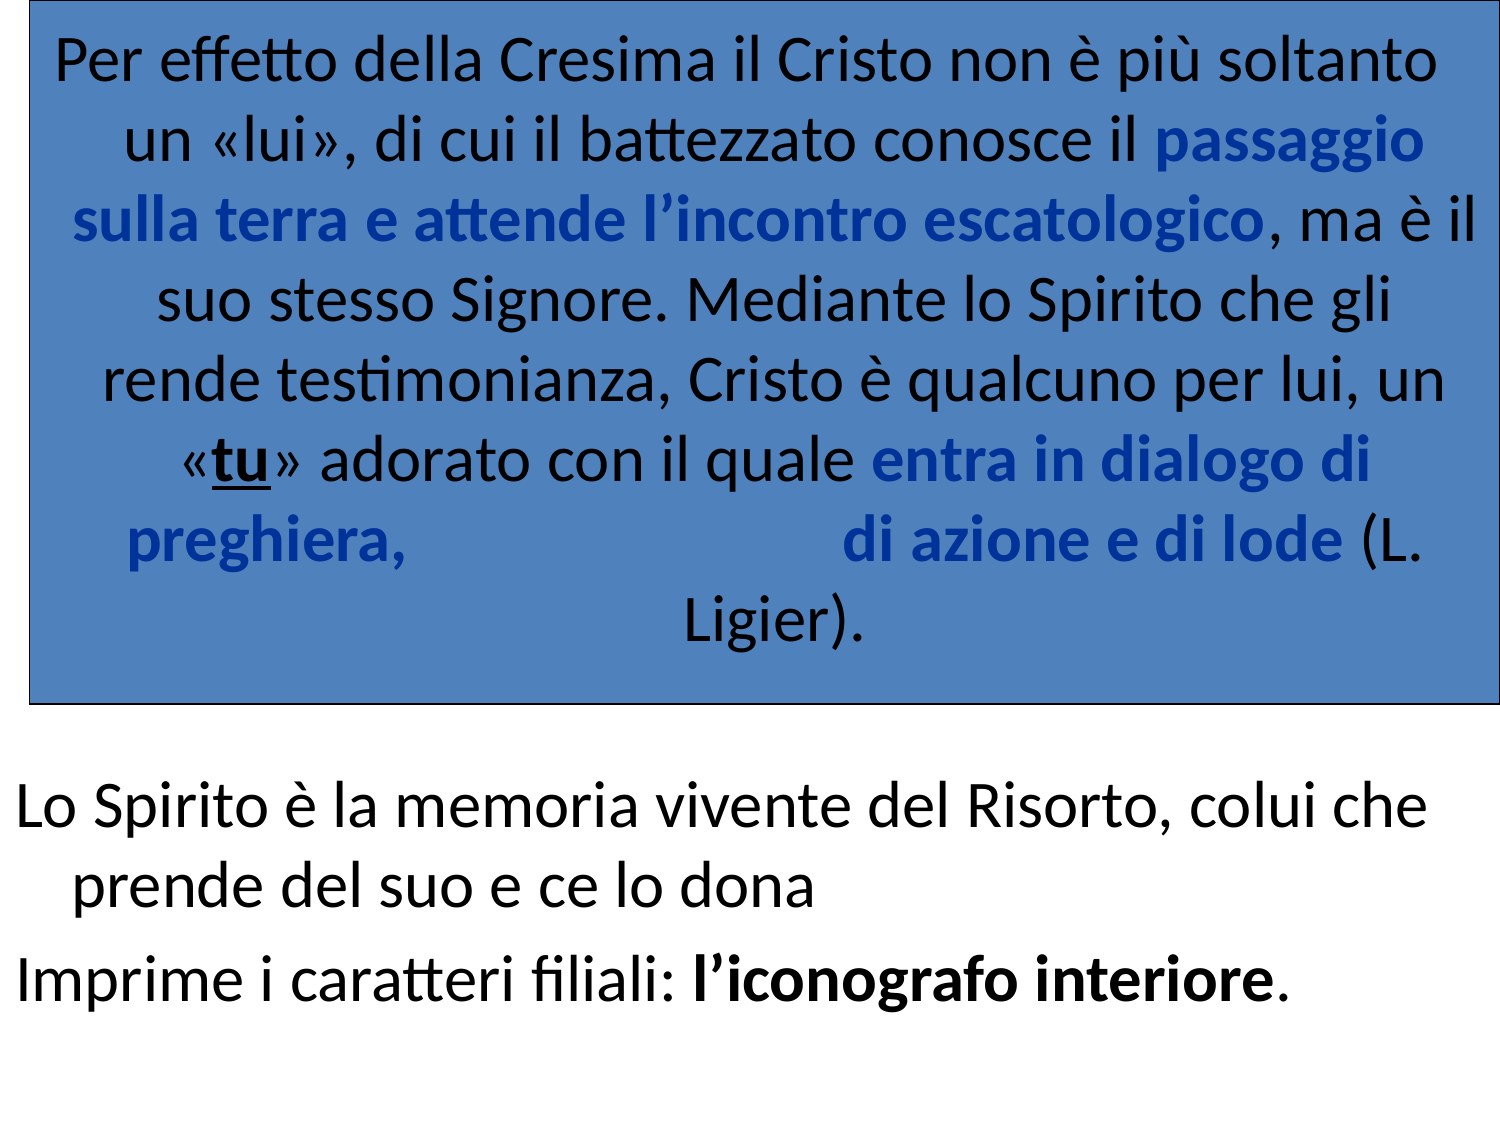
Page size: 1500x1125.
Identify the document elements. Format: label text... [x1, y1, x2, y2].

list Per effetto della Cresima il Cristo non è più soltanto un «lui», di cui il battezzato conosce il passaggio sulla terra e attende l’incontro escatologico, ma è il suo stesso Signore. Mediante lo Spirito che gli rende testimonianza, Cristo è qualcuno per lui, un «tu» adorato con il quale entra in dialogo di preghiera, di azione e di lode (L. Ligier). Lo Spirito è la memoria vivente del Risorto, colui che prende del suo e ce lo dona Imprime i caratteri filiali: l’iconografo interiore. [0, 7, 1494, 1125]
text_box [29, 0, 1500, 705]
